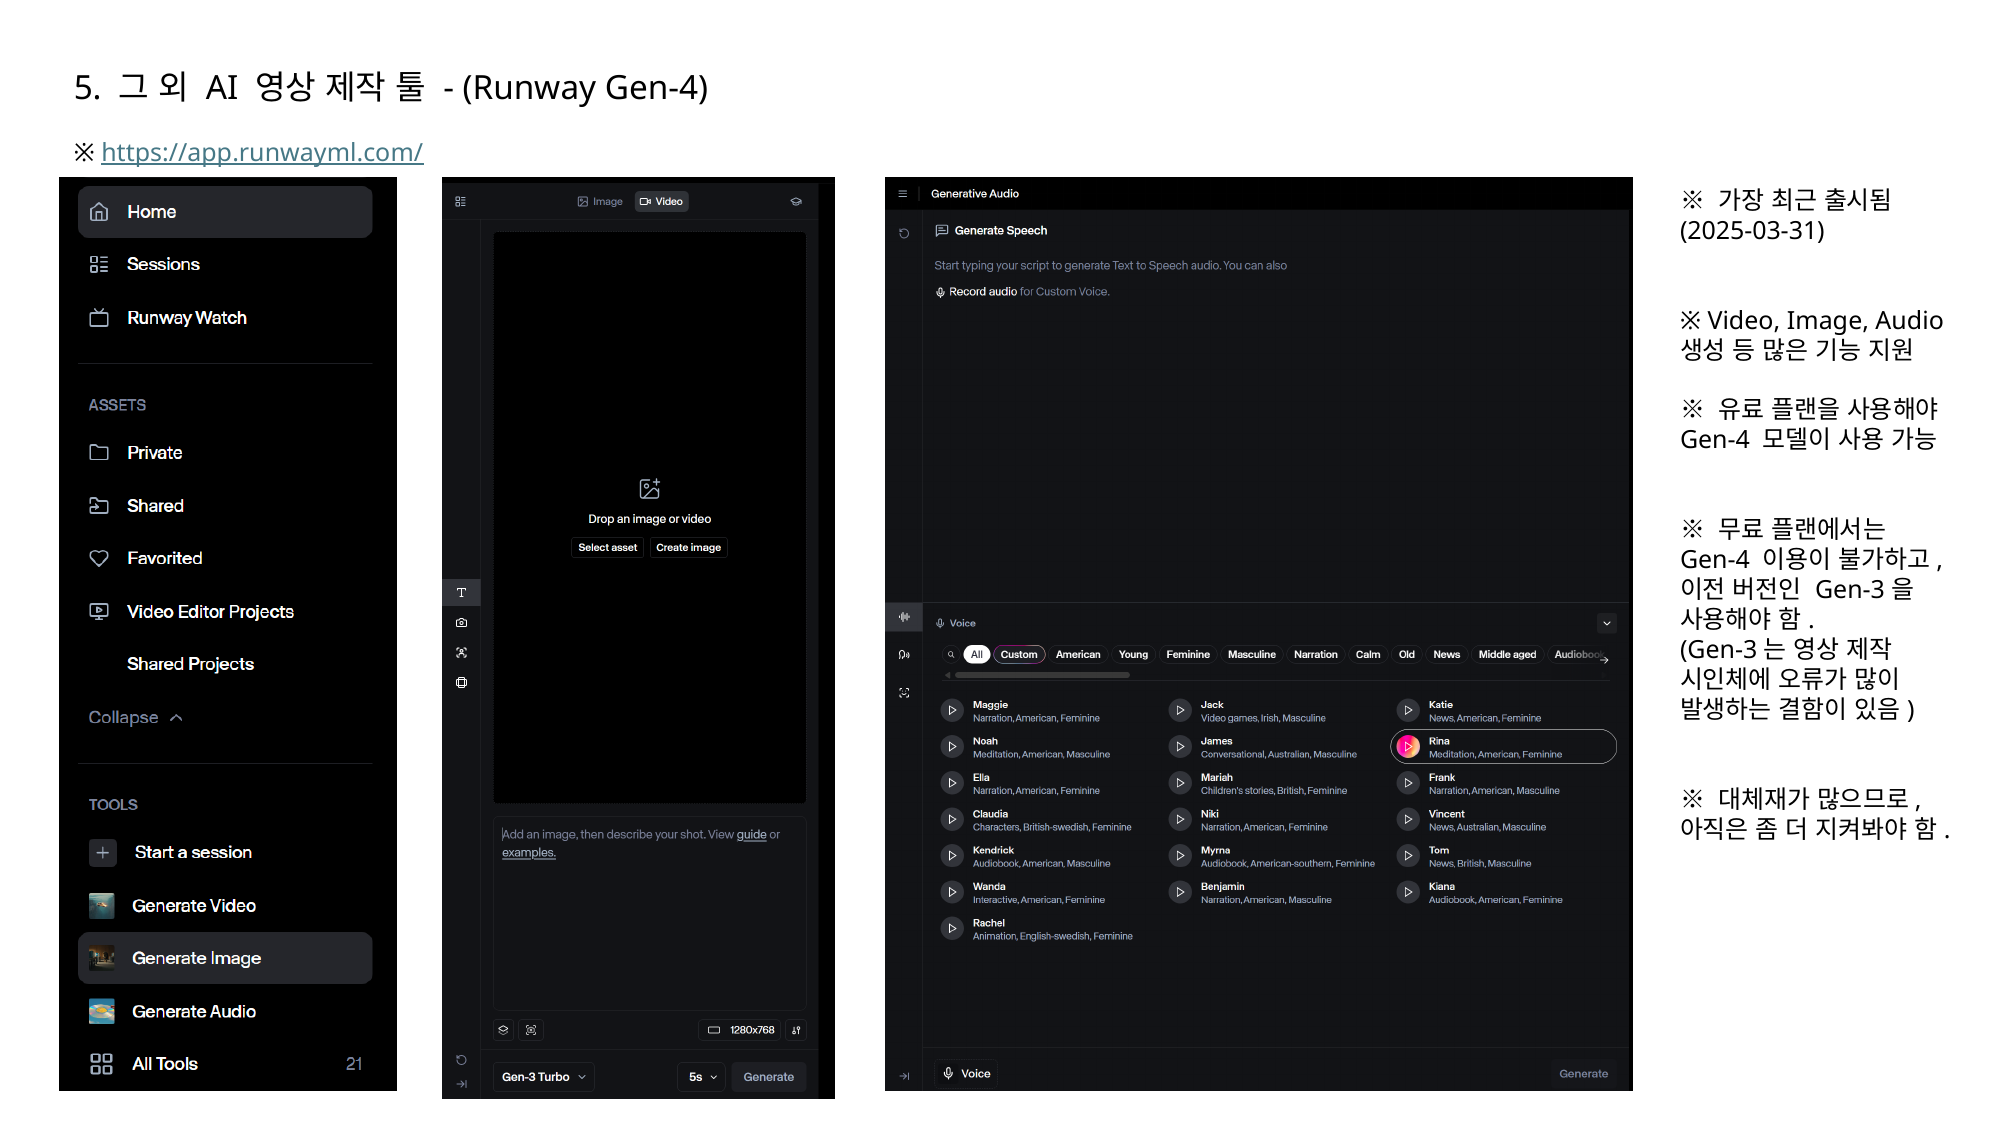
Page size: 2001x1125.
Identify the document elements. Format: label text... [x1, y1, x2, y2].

text_box 5. 그 외 AI 영상 제작 툴 - (Runway Gen-4) ※ https://app.runwayml.com/ [58, 59, 1920, 178]
picture [442, 176, 835, 1100]
picture [885, 176, 1634, 1091]
picture [58, 176, 398, 1092]
text_box ※ 가장 최근 출시됨 (2025-03-31) ※ Video, Image, Audio 생성 등 많은 기능 지원 ※ 유료 플랜을 사용해야 Gen-4 모델이 사용 가능 ※ 무료 플랜에서는 Gen-4 이용이 불가하고, 이전 버전인 Gen-3을 사용해야 함. (Gen-3는 영상 제작 시인체에 오류가 많이 발생하는 결함이 있음) ※ 대체재가 많으므로, 아직은 좀 더 지켜봐야 함. [1665, 177, 1962, 851]
